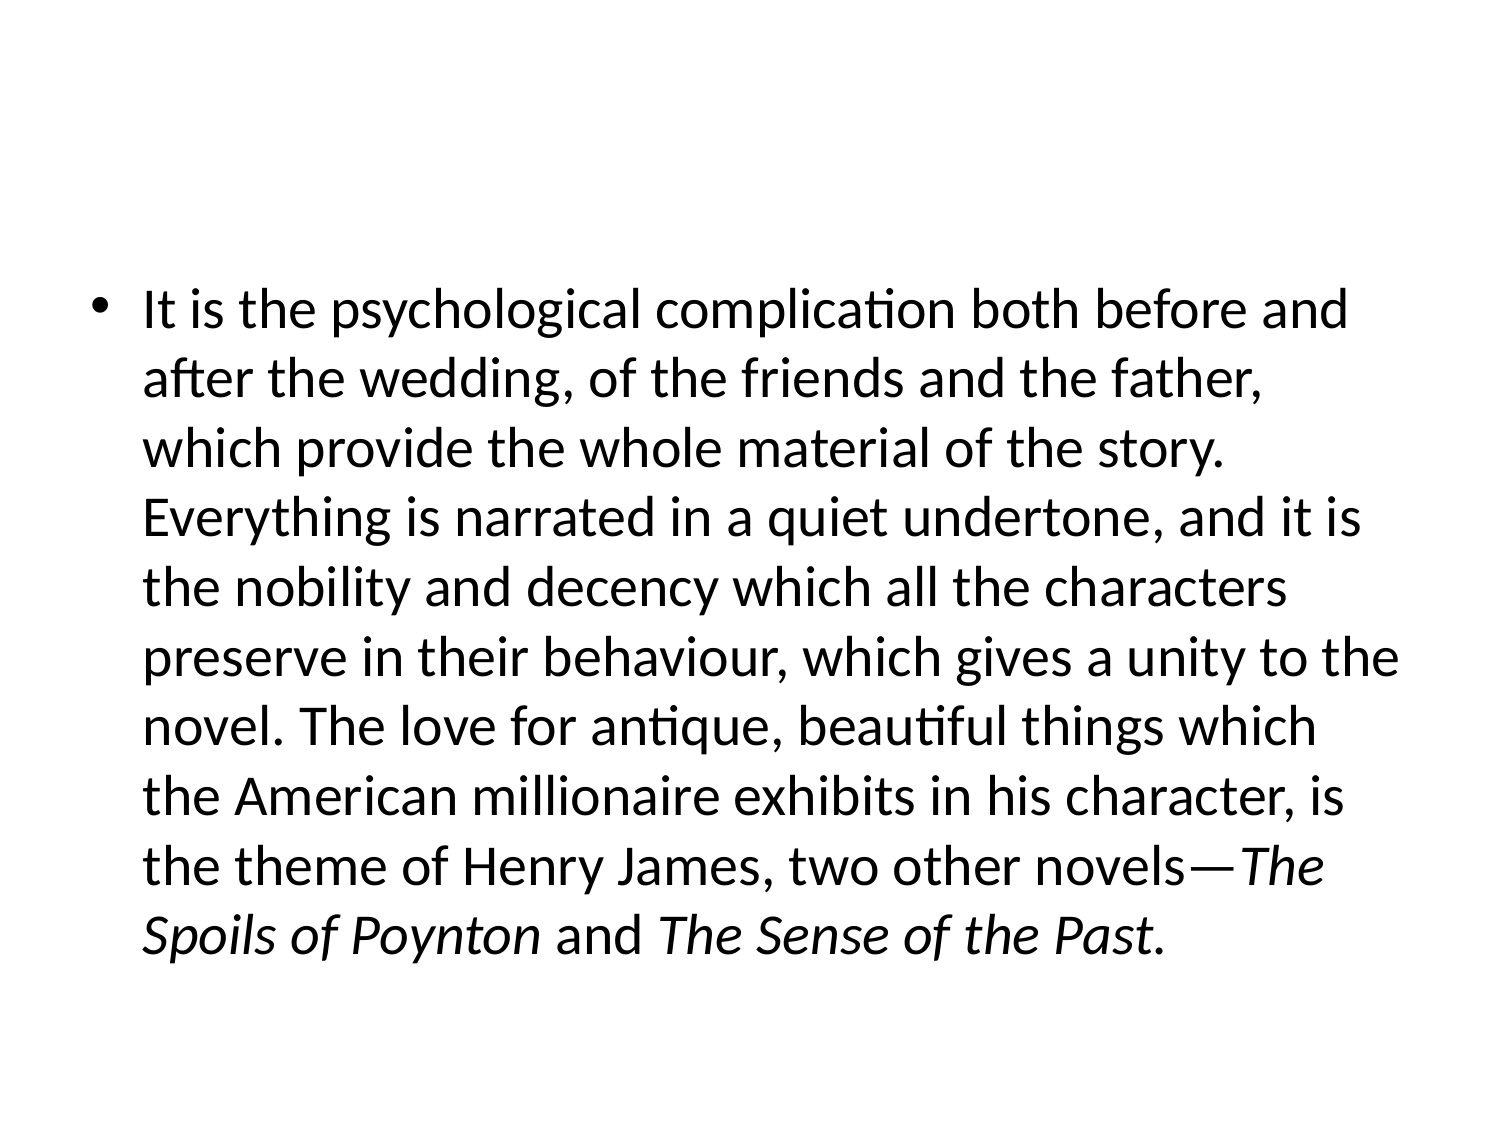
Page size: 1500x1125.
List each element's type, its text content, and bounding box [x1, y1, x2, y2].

list It is the psychological complication both before and after the wedding, of the friends and the father, which provide the whole material of the story. Everything is narrated in a quiet undertone, and it is the nobility and decency which all the characters preserve in their behaviour, which gives a unity to the novel. The love for antique, beautiful things which the American millionaire exhibits in his character, is the theme of Henry James, two other novels—The Spoils of Poynton and The Sense of the Past. [75, 262, 1425, 1005]
